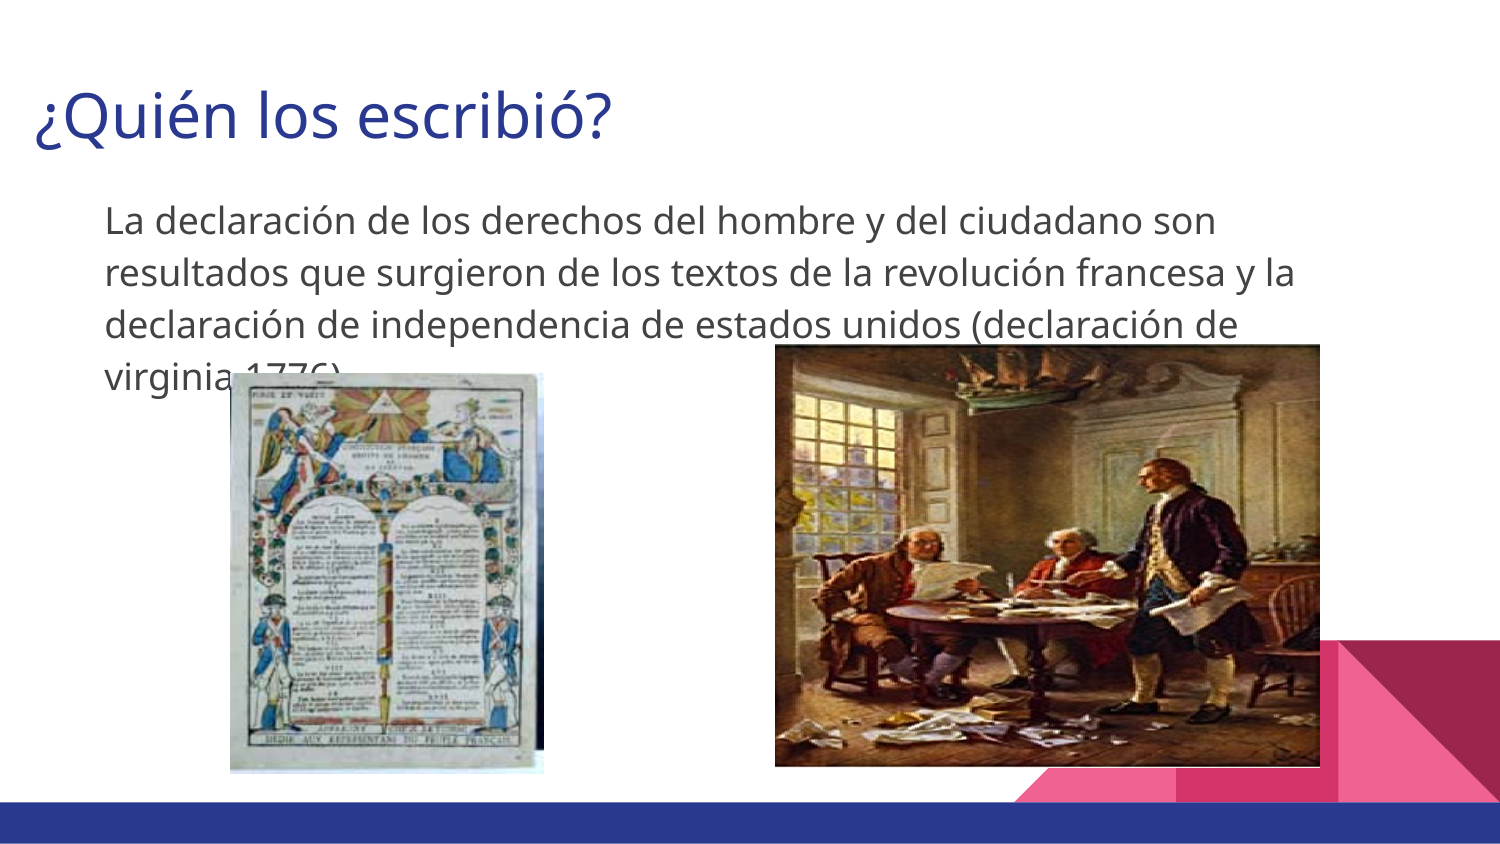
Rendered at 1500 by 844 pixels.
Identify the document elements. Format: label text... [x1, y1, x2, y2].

picture [230, 373, 544, 775]
list La declaración de los derechos del hombre y del ciudadano son resultados que surgieron de los textos de la revolución francesa y la declaración de independencia de estados unidos (declaración de virginia 1776) [89, 175, 1358, 619]
title ¿Quién los escribió? [20, 61, 1419, 156]
picture [775, 344, 1320, 768]
